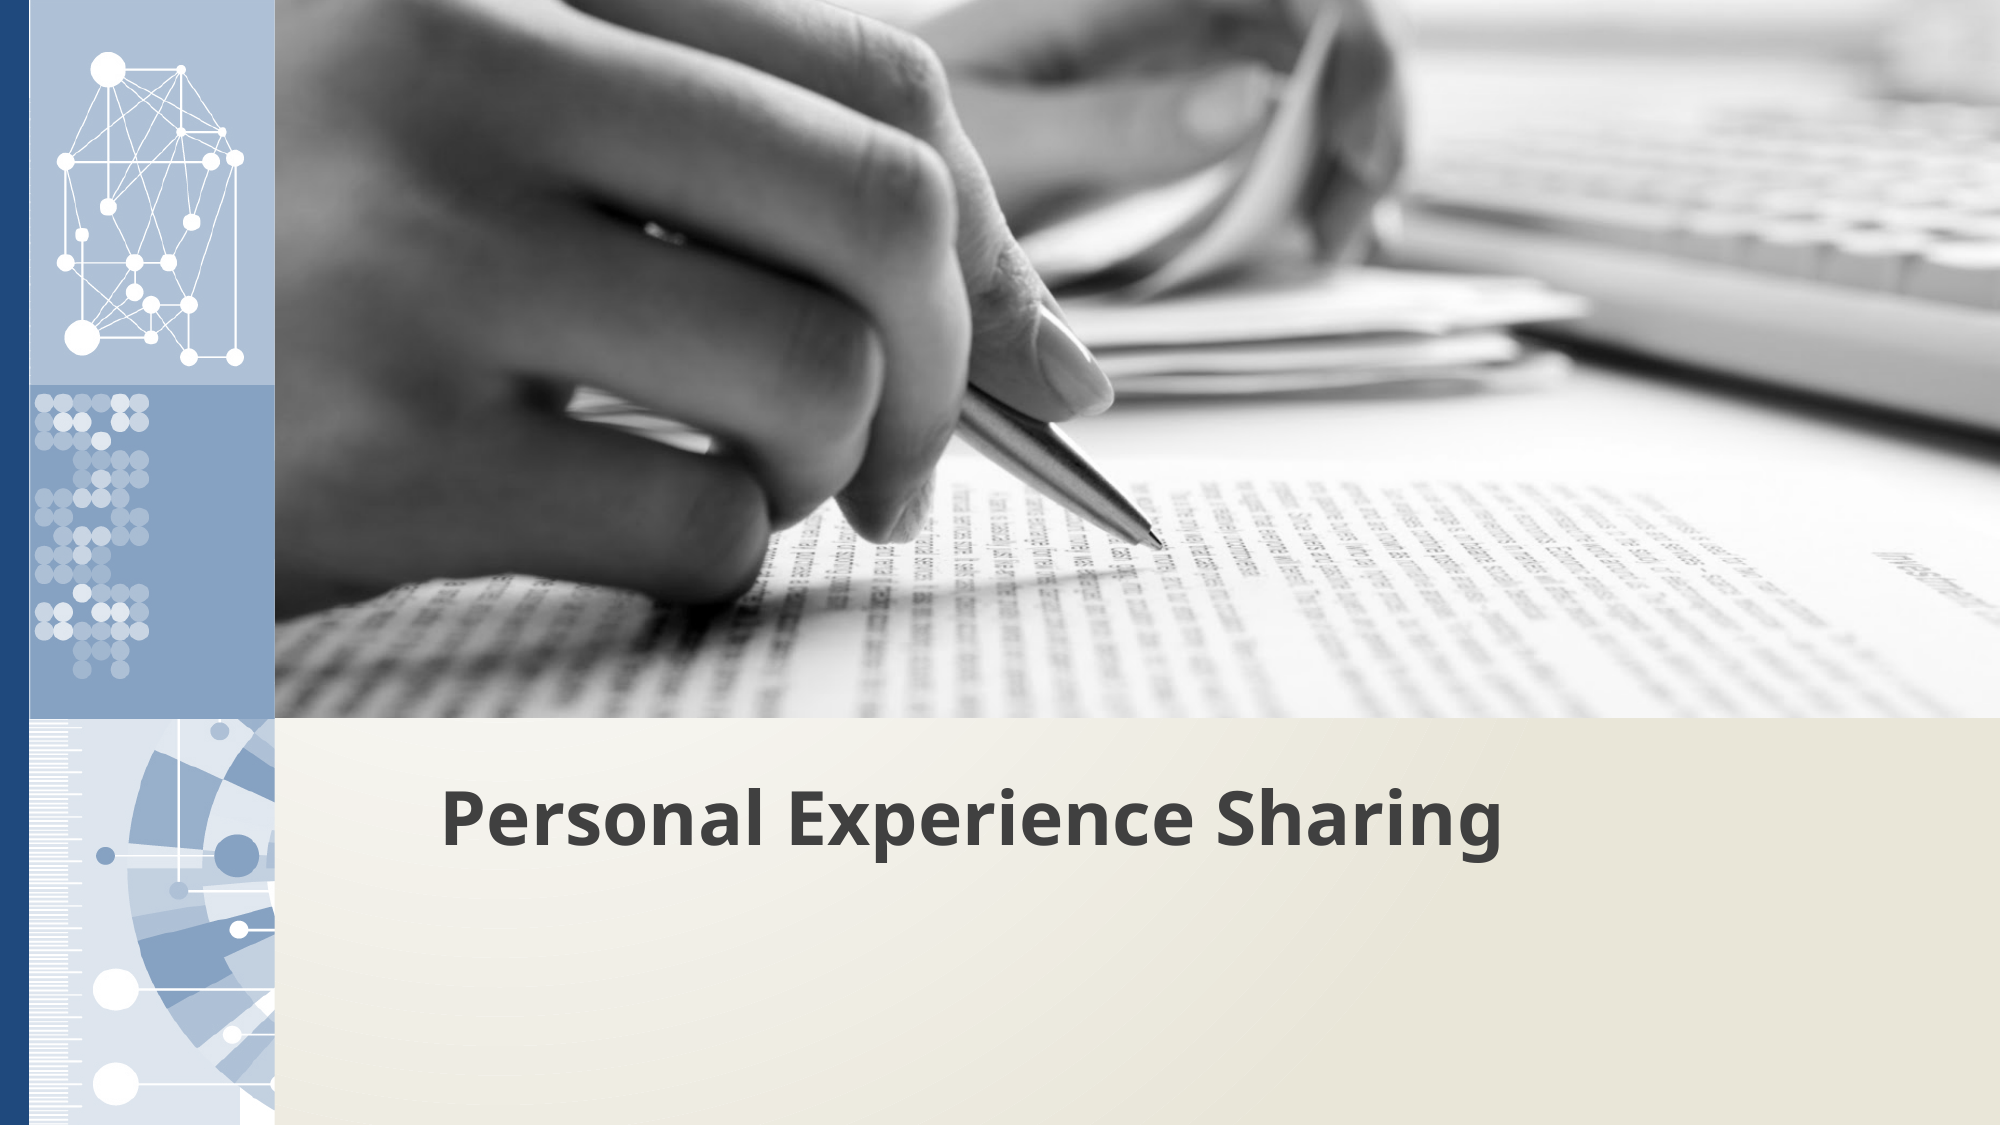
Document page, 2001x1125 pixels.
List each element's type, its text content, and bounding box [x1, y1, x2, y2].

picture [274, 0, 2000, 718]
list Personal Experience Sharing [424, 763, 1888, 1067]
